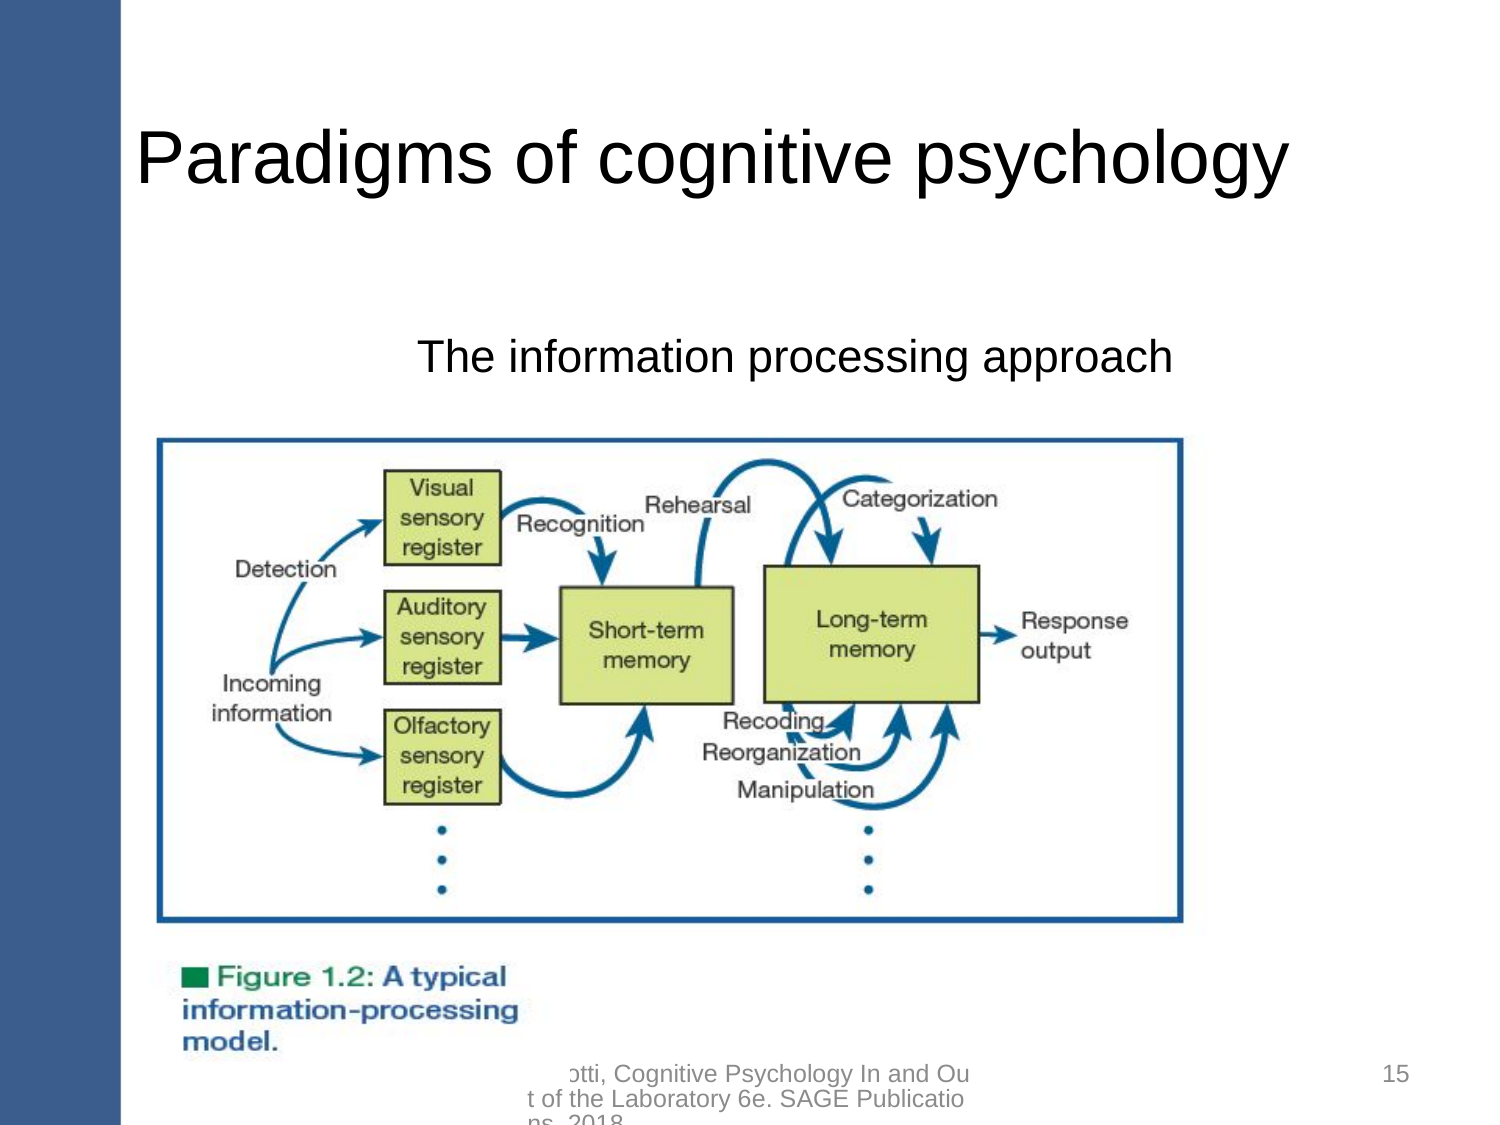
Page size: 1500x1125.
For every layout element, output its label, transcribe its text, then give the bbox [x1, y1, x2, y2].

footer Galotti, Cognitive Psychology In and Out of the Laboratory 6e. SAGE Publications, 2018. [512, 1042, 988, 1103]
picture [0, 0, 1500, 1125]
slide_number 15 [1074, 1042, 1425, 1103]
list The information processing approach [120, 319, 1471, 939]
title Paradigms of cognitive psychology [120, 85, 1471, 223]
